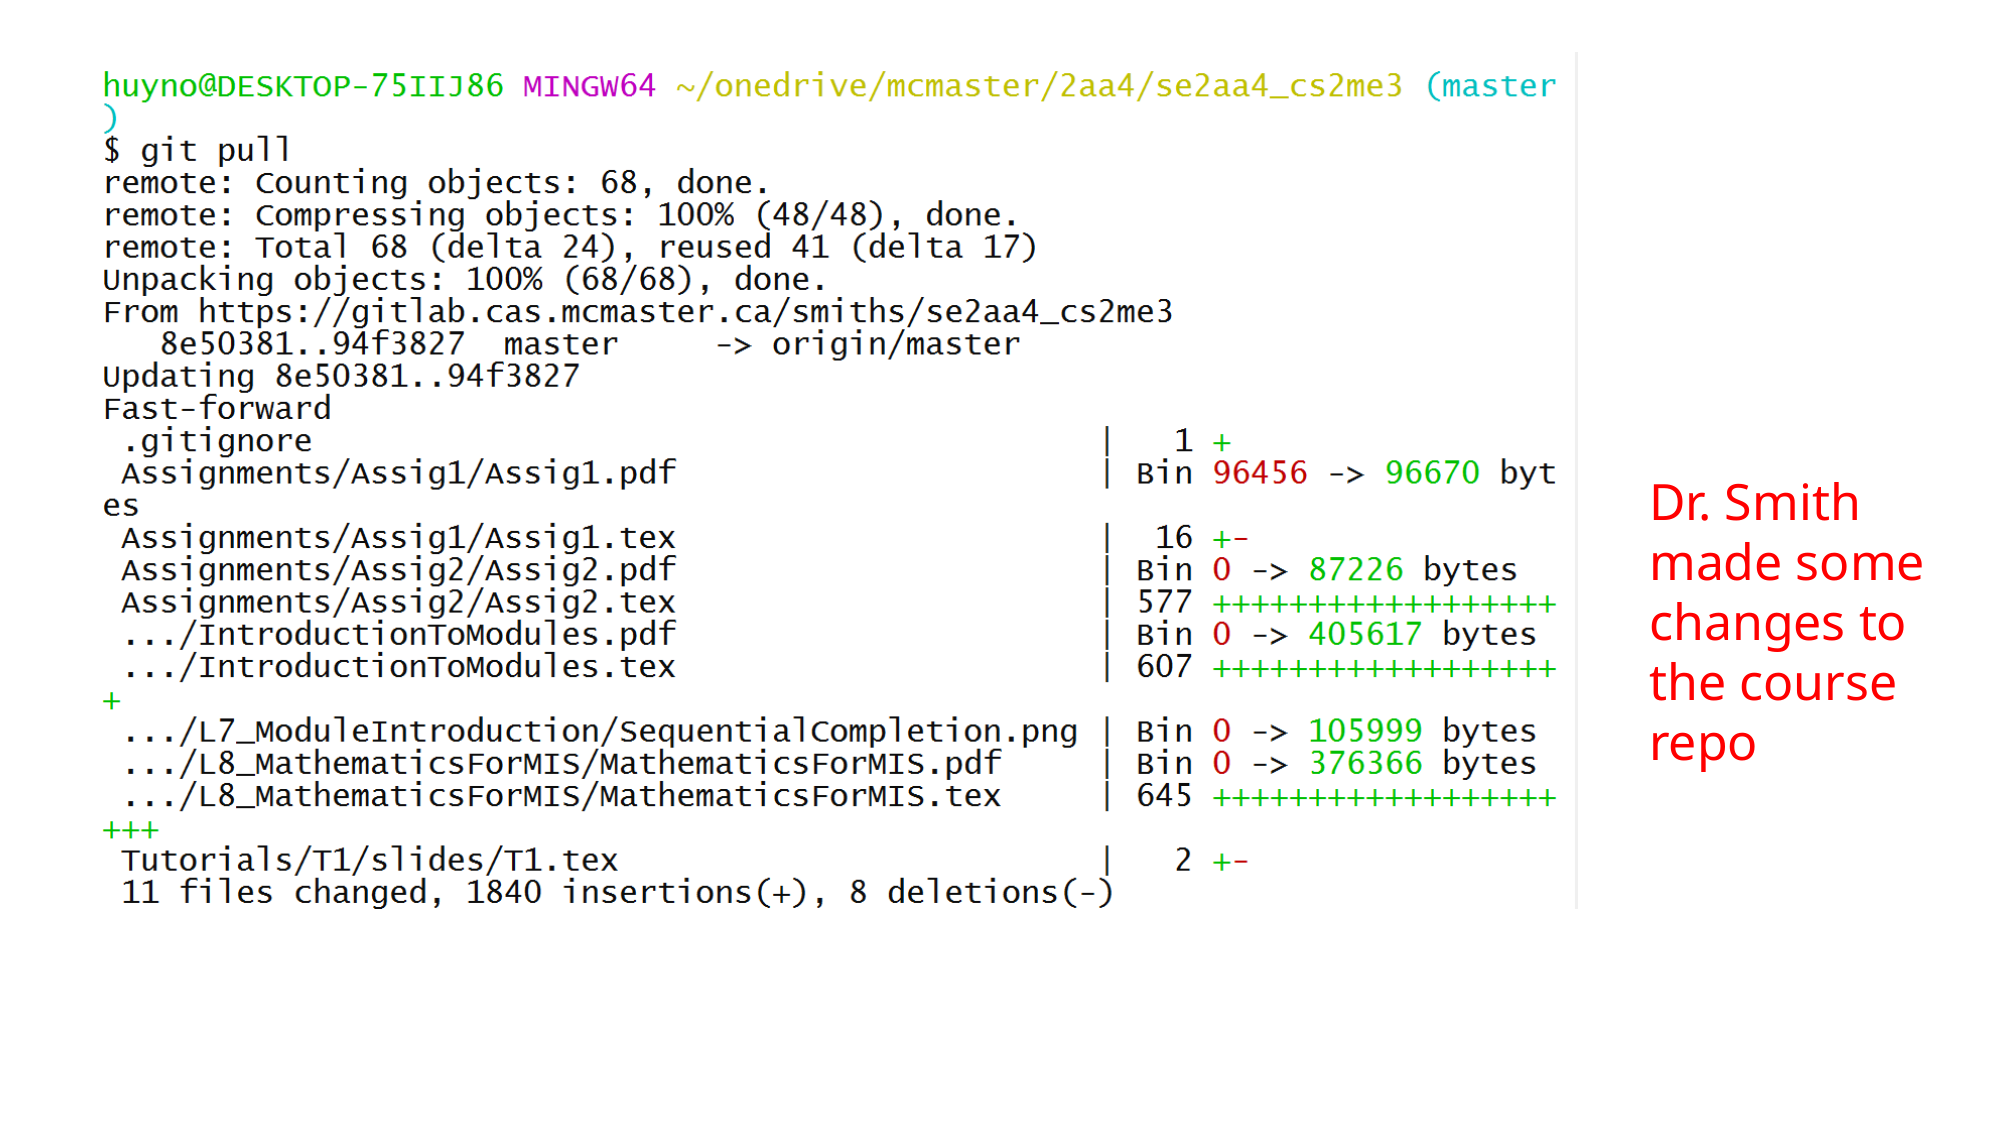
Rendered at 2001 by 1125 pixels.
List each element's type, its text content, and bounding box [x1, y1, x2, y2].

picture [101, 52, 1578, 909]
text_box Dr. Smith made some changes to the course repo [1634, 463, 1978, 779]
